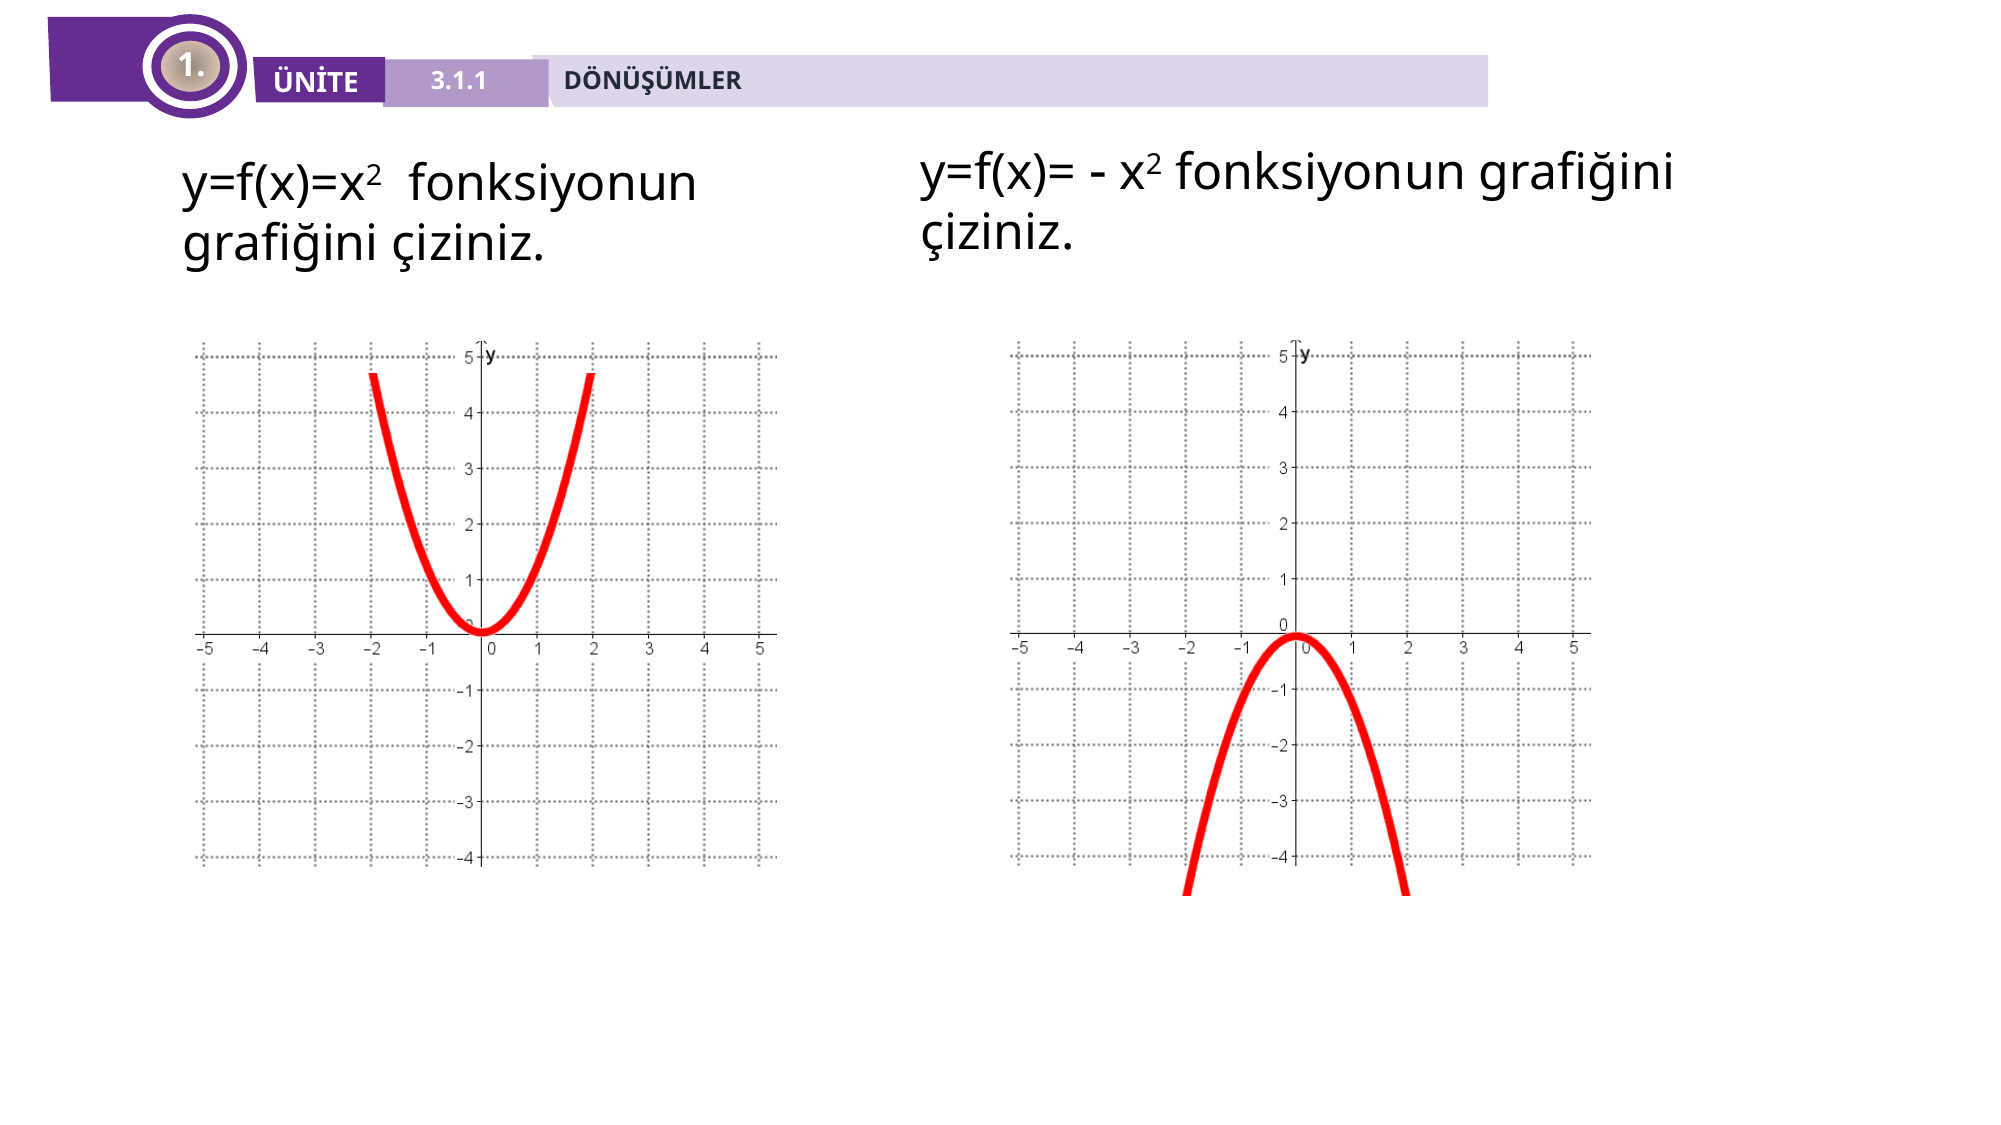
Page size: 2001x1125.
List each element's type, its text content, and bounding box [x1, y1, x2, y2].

picture [195, 341, 777, 868]
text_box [47, 16, 1552, 114]
picture [1009, 340, 1591, 896]
text_box y=f(x)=x2 fonksiyonun grafiğini çiziniz. [168, 142, 863, 278]
text_box y=f(x)= - x2 fonksiyonun grafiğini çiziniz. [905, 132, 1835, 267]
